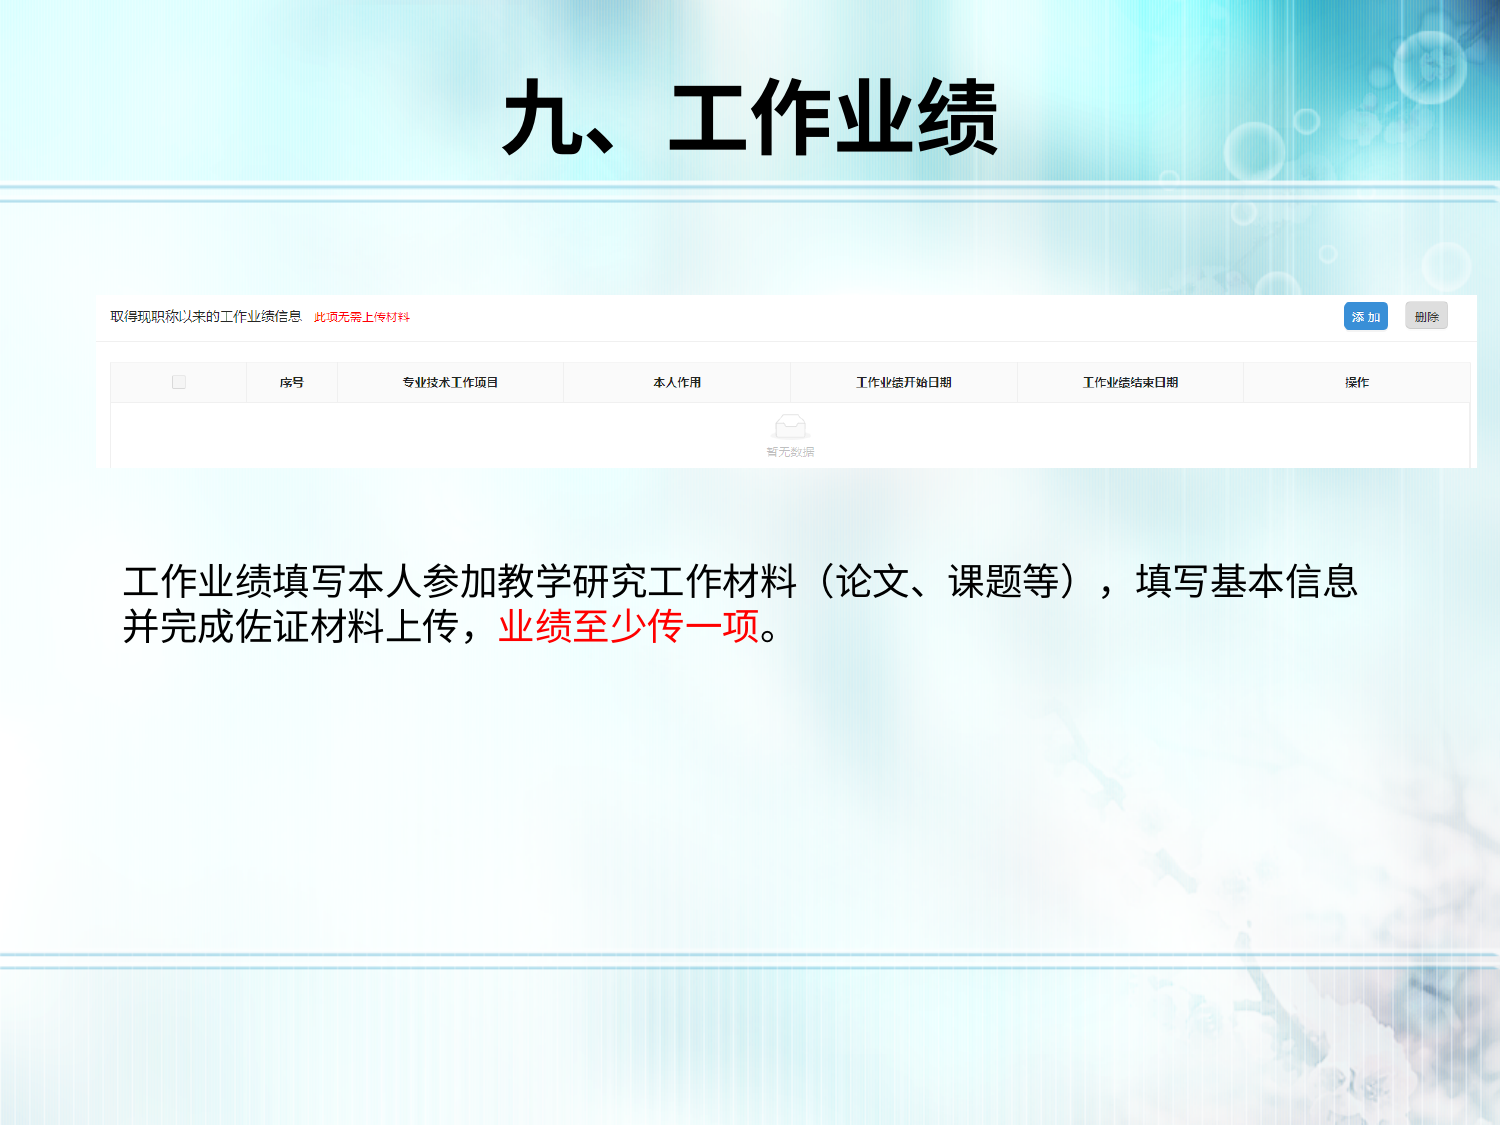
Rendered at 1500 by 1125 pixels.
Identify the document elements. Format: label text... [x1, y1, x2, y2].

text_box 工作业绩填写本人参加教学研究工作材料（论文、课题等），填写基本信息并完成佐证材料上传，业绩至少传一项。 [108, 550, 1396, 656]
title 九、工作业绩 [74, 45, 1426, 185]
picture [0, 0, 1500, 1125]
